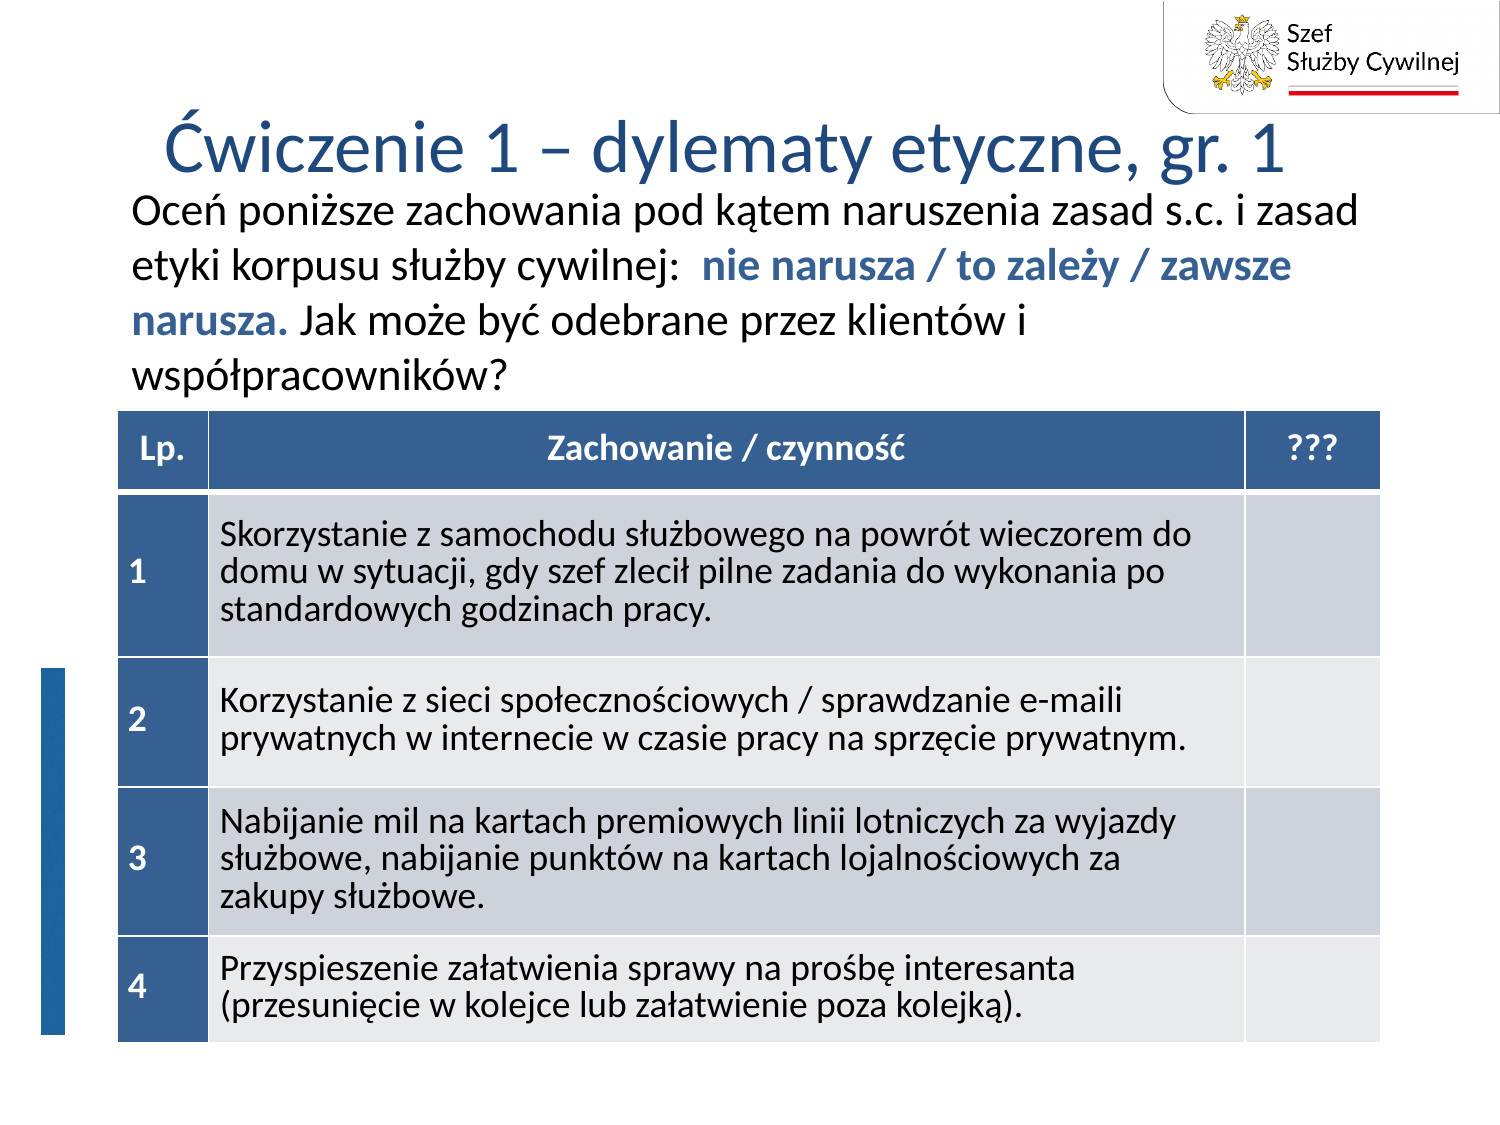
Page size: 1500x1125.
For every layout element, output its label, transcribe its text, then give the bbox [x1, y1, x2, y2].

picture [1163, 0, 1500, 114]
table_cell 4 [118, 937, 208, 1042]
picture [41, 668, 65, 1035]
title Ćwiczenie 1 – dylematy etyczne, gr. 1 [76, 90, 1376, 215]
table_cell Przyspieszenie załatwienia sprawy na prośbę interesanta (przesunięcie w kolejce lub załatwienie poza kolejką). [209, 937, 1244, 1042]
table_cell 3 [118, 788, 208, 935]
table_cell [1246, 788, 1380, 935]
table_cell Skorzystanie z samochodu służbowego na powrót wieczorem do domu w sytuacji, gdy szef zlecił pilne zadania do wykonania po standardowych godzinach pracy. [209, 495, 1244, 656]
table_header ??? [1246, 411, 1380, 489]
table_header Lp. [118, 411, 208, 489]
table_cell Korzystanie z sieci społecznościowych / sprawdzanie e-maili prywatnych w internecie w czasie pracy na sprzęcie prywatnym. [209, 658, 1244, 786]
table_cell [1246, 658, 1380, 786]
text_box Oceń poniższe zachowania pod kątem naruszenia zasad s.c. i zasad etyki korpusu służby cywilnej: nie narusza / to zależy / zawsze narusza. Jak może być odebrane przez klientów i współpracowników? [116, 172, 1381, 408]
table_cell [1246, 937, 1380, 1042]
table_cell 2 [118, 658, 208, 786]
table_cell 1 [118, 495, 208, 656]
table_header Zachowanie / czynność [209, 411, 1244, 489]
table_cell Nabijanie mil na kartach premiowych linii lotniczych za wyjazdy służbowe, nabijanie punktów na kartach lojalnościowych za zakupy służbowe. [209, 788, 1244, 935]
table_cell [1246, 495, 1380, 656]
